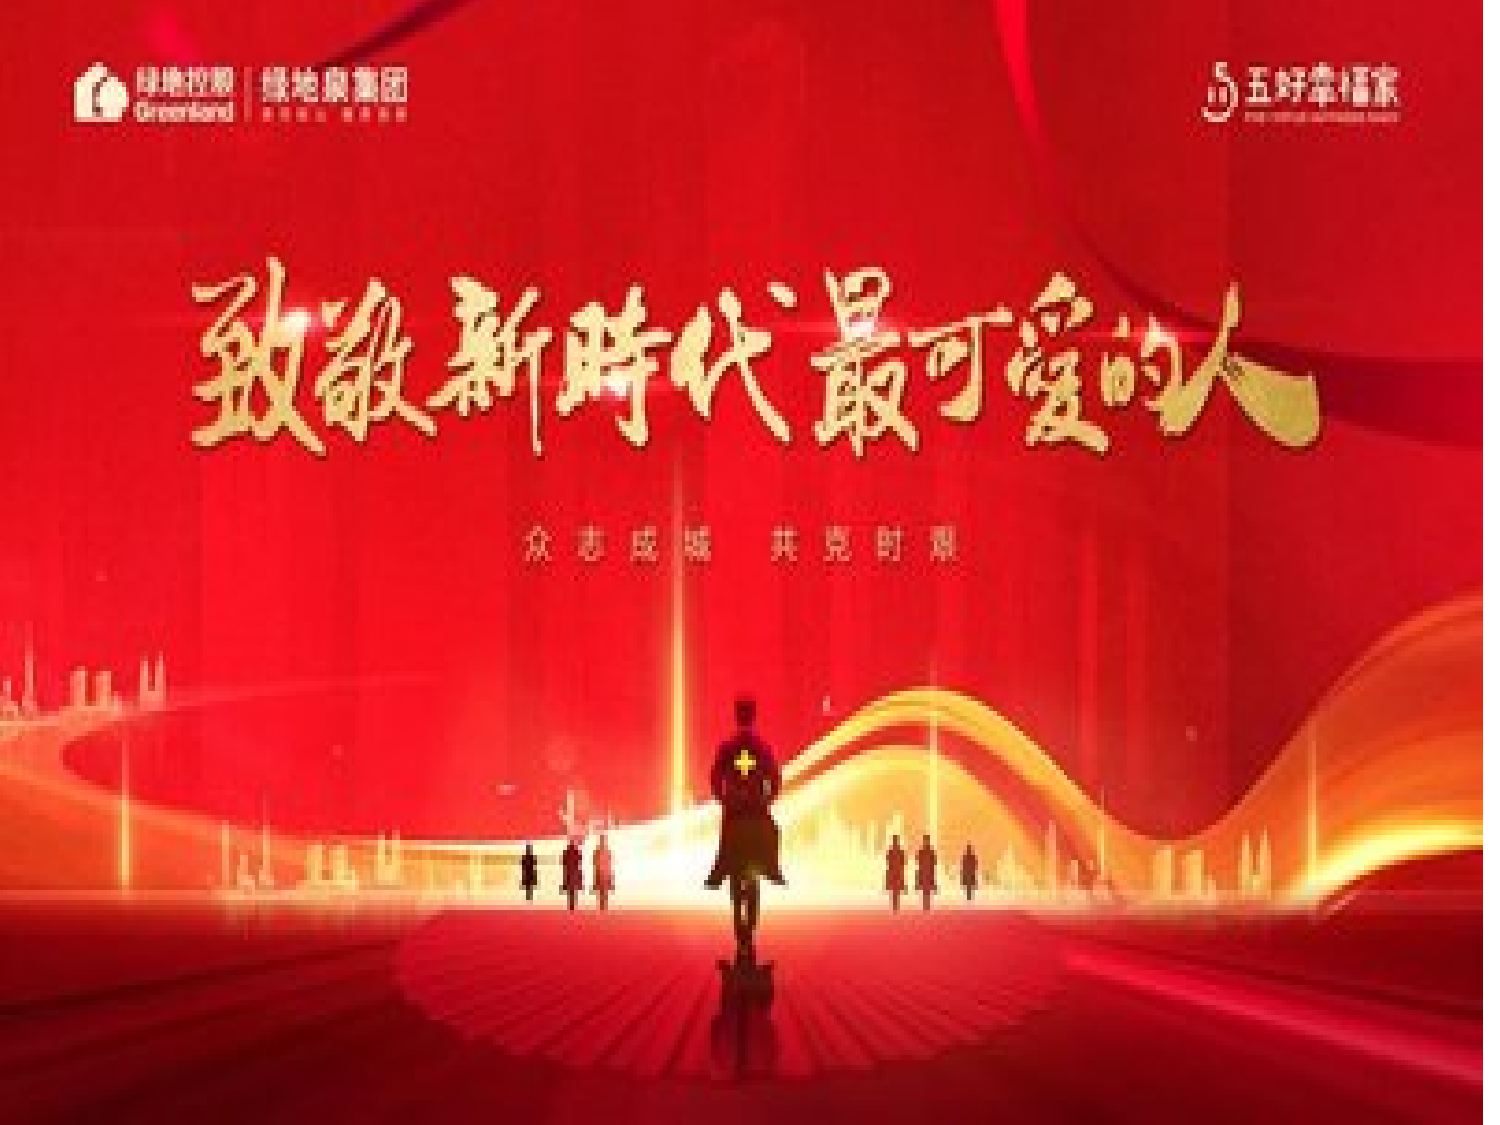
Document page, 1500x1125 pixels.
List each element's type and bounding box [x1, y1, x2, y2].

list [0, 0, 1483, 1125]
